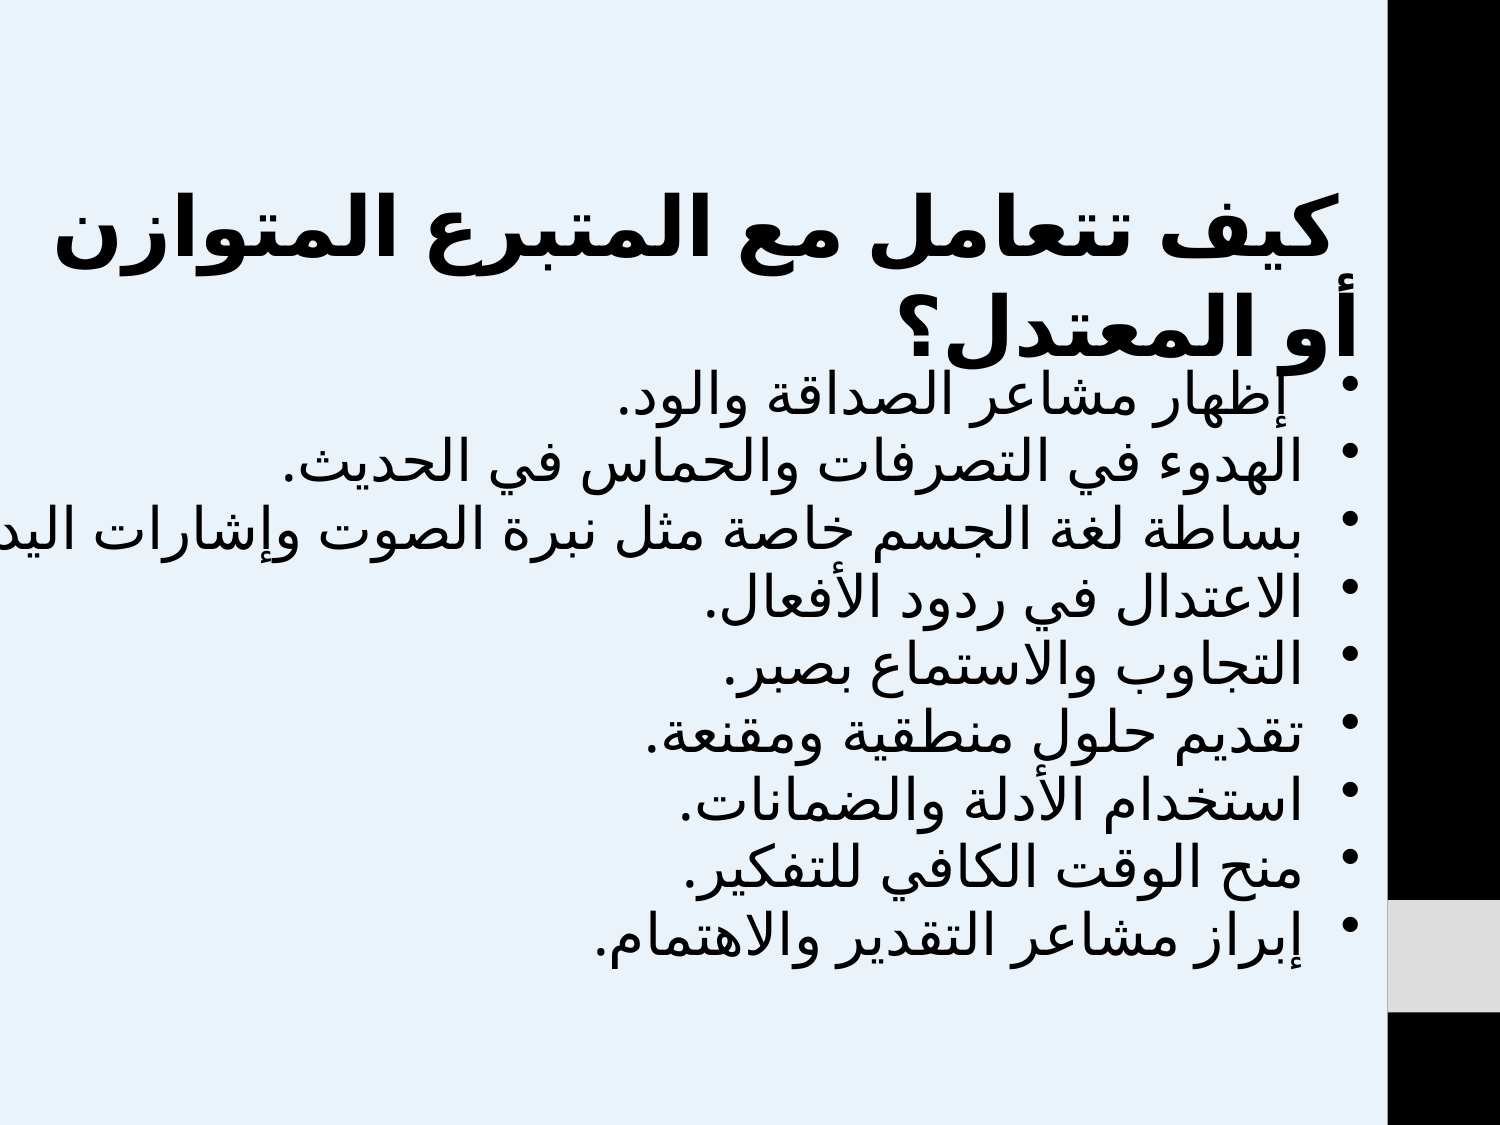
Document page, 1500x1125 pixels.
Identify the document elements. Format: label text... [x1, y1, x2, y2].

text_box إظهار مشاعر الصداقة والود. الهدوء في التصرفات والحماس في الحديث. بساطة لغة الجسم خاصة مثل نبرة الصوت وإشارات اليد. الاعتدال في ردود الأفعال. التجاوب والاستماع بصبر. تقديم حلول منطقية ومقنعة. استخدام الأدلة والضمانات. منح الوقت الكافي للتفكير. إبراز مشاعر التقدير والاهتمام. [0, 361, 1377, 1017]
text_box كيف تتعامل مع المتبرع المتوازن أو المعتدل؟ [0, 231, 1377, 315]
